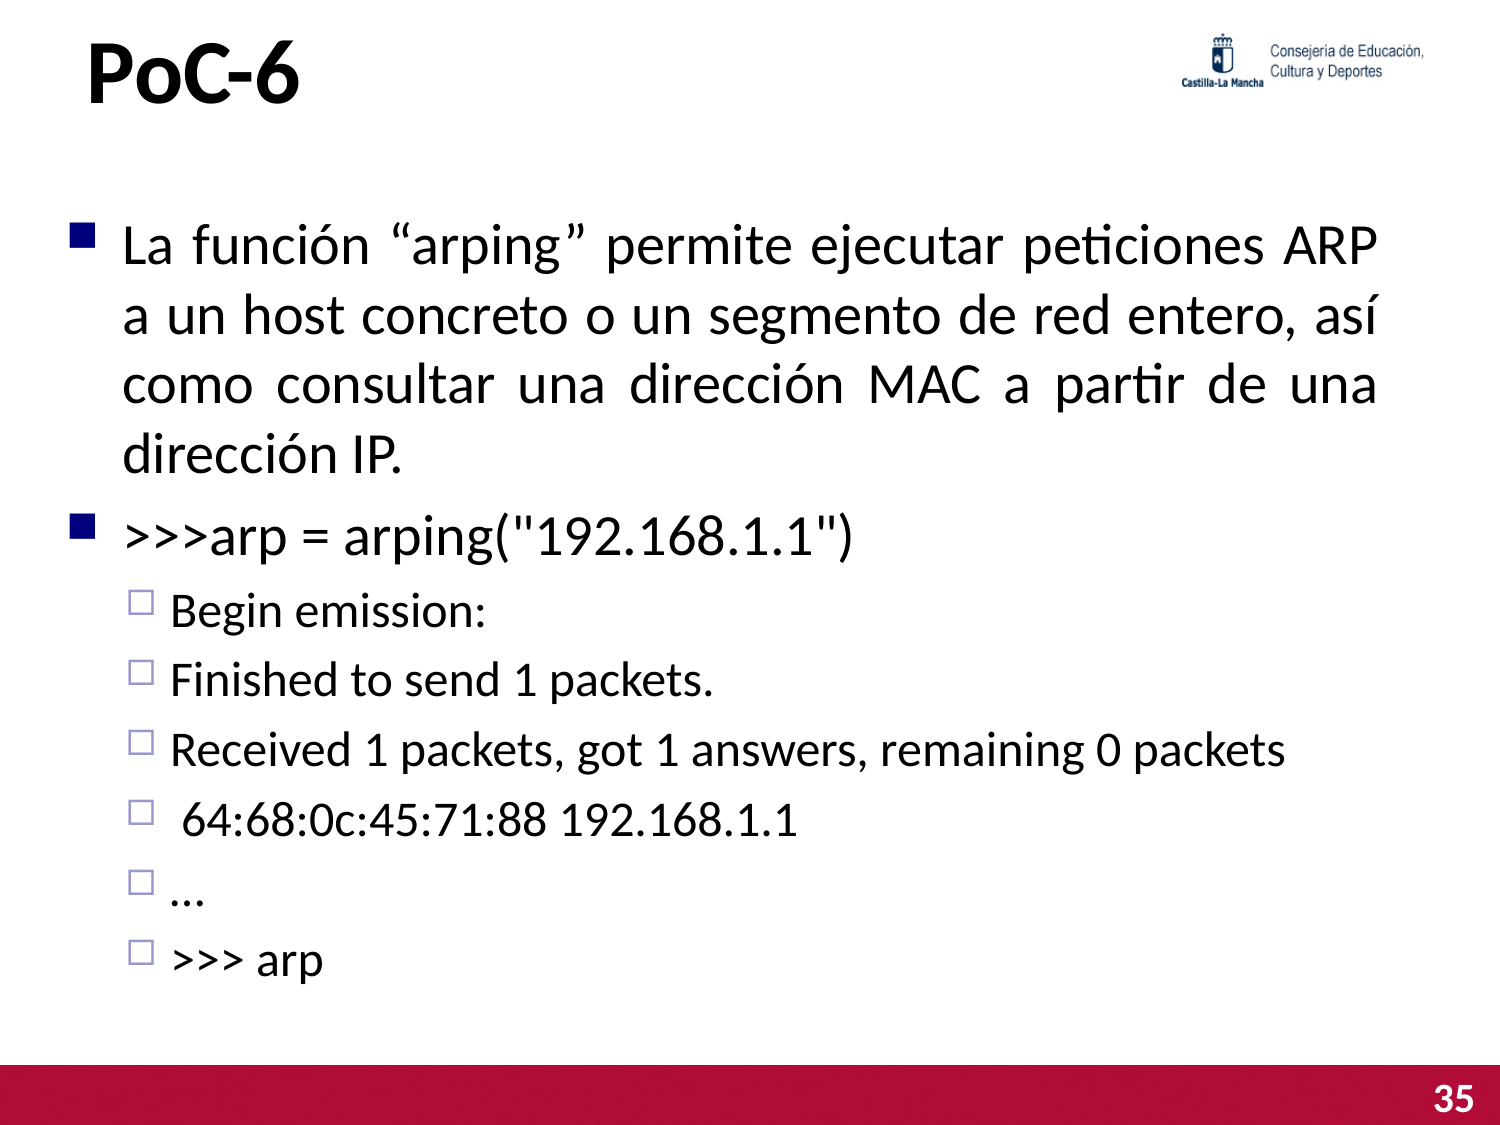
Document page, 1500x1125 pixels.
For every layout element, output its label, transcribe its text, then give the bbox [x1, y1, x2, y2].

title PoC-6 [75, 6, 1425, 197]
list La función “arping” permite ejecutar peticiones ARP a un host concreto o un segmento de red entero, así como consultar una dirección MAC a partir de una dirección IP. >>>arp = arping("192.168.1.1") Begin emission: Finished to send 1 packets. Received 1 packets, got 1 answers, remaining 0 packets 64:68:0c:45:71:88 192.168.1.1 … >>> arp [51, 198, 1395, 1018]
picture [0, 1065, 1500, 1125]
